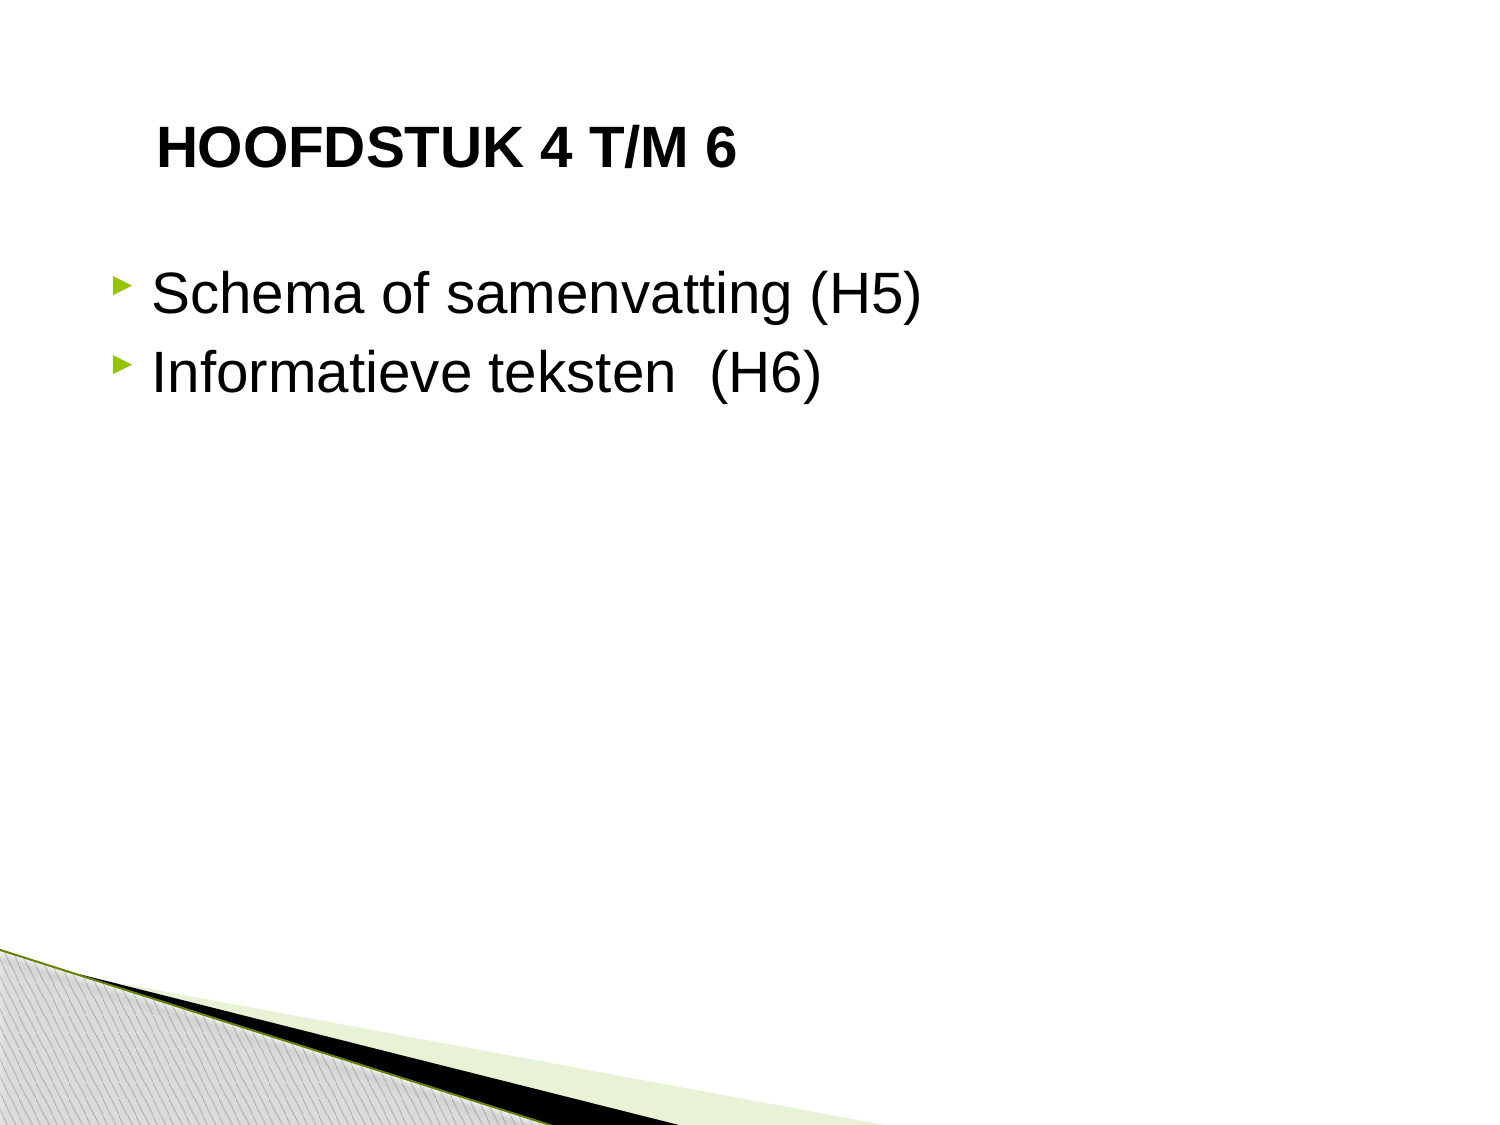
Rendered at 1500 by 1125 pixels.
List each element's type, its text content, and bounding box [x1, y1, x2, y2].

list HOOFDSTUK 4 T/M 6 Schema of samenvatting (H5) Informatieve teksten (H6) [76, 101, 1471, 1000]
